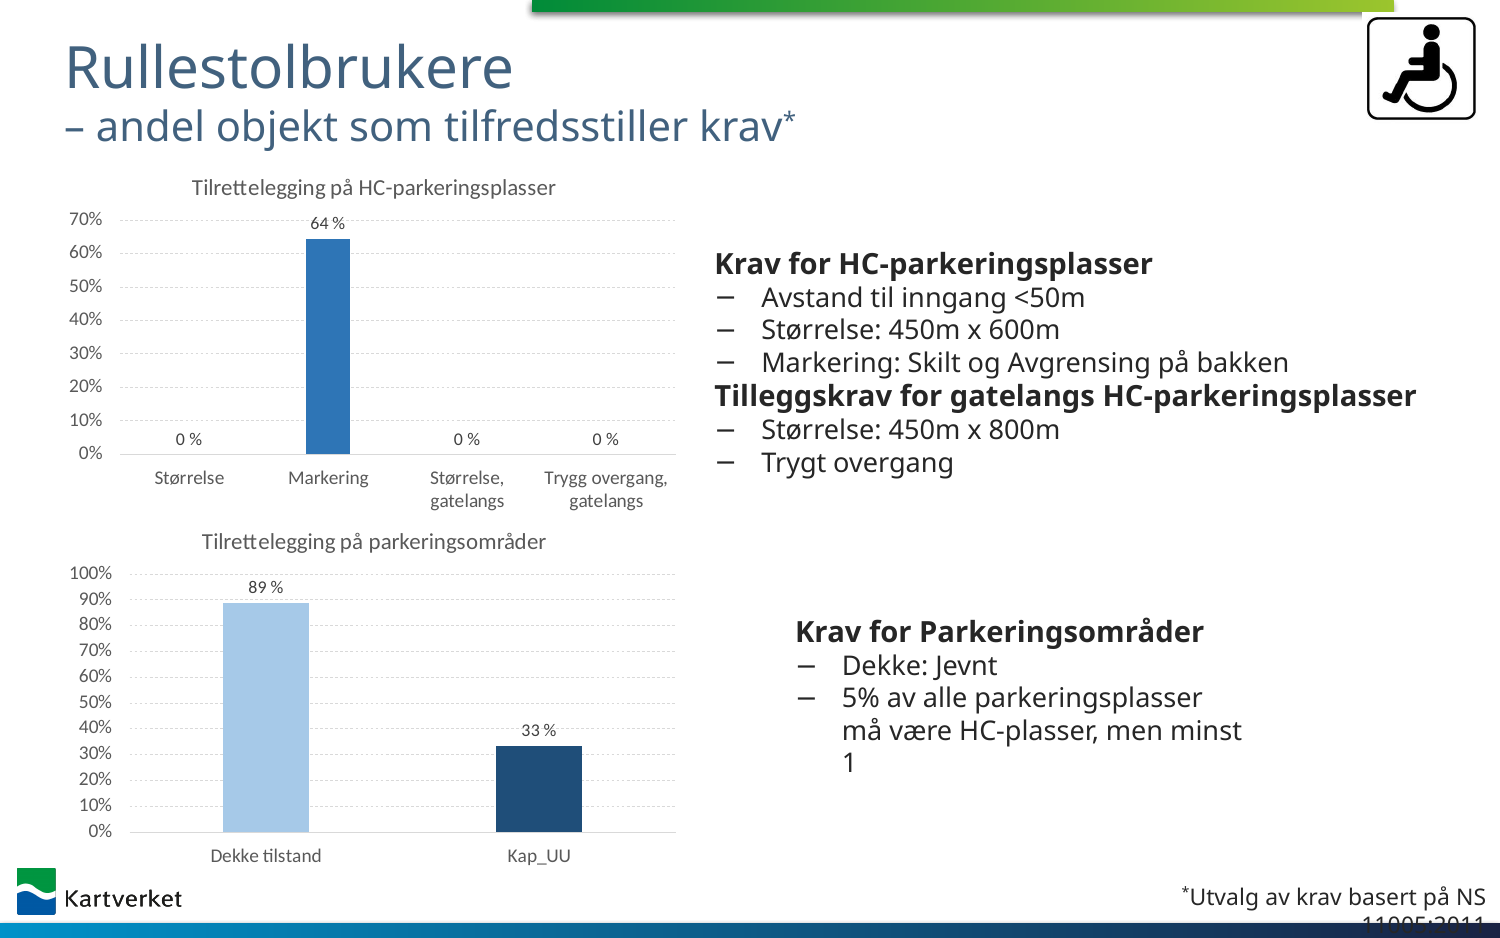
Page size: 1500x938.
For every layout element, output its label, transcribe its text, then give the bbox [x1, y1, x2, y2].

picture [62, 166, 687, 519]
text_box Krav for Parkeringsområder Dekke: Jevnt 5% av alle parkeringsplasser må være HC-plasser, men minst 1 [780, 605, 1261, 786]
text_box Rullestolbrukere – andel objekt som tilfredsstiller krav* [49, 25, 1431, 158]
text_box *Utvalg av krav basert på NS 11005:2011 [1068, 873, 1500, 938]
picture [62, 520, 687, 874]
picture [1362, 12, 1481, 126]
text_box Krav for HC-parkeringsplasser Avstand til inngang <50m Størrelse: 450m x 600m Markering: Skilt og Avgrensing på bakken Tilleggskrav for gatelangs HC-parkeringsplasser Størrelse: 450m x 800m Trygt overgang [699, 237, 1433, 485]
